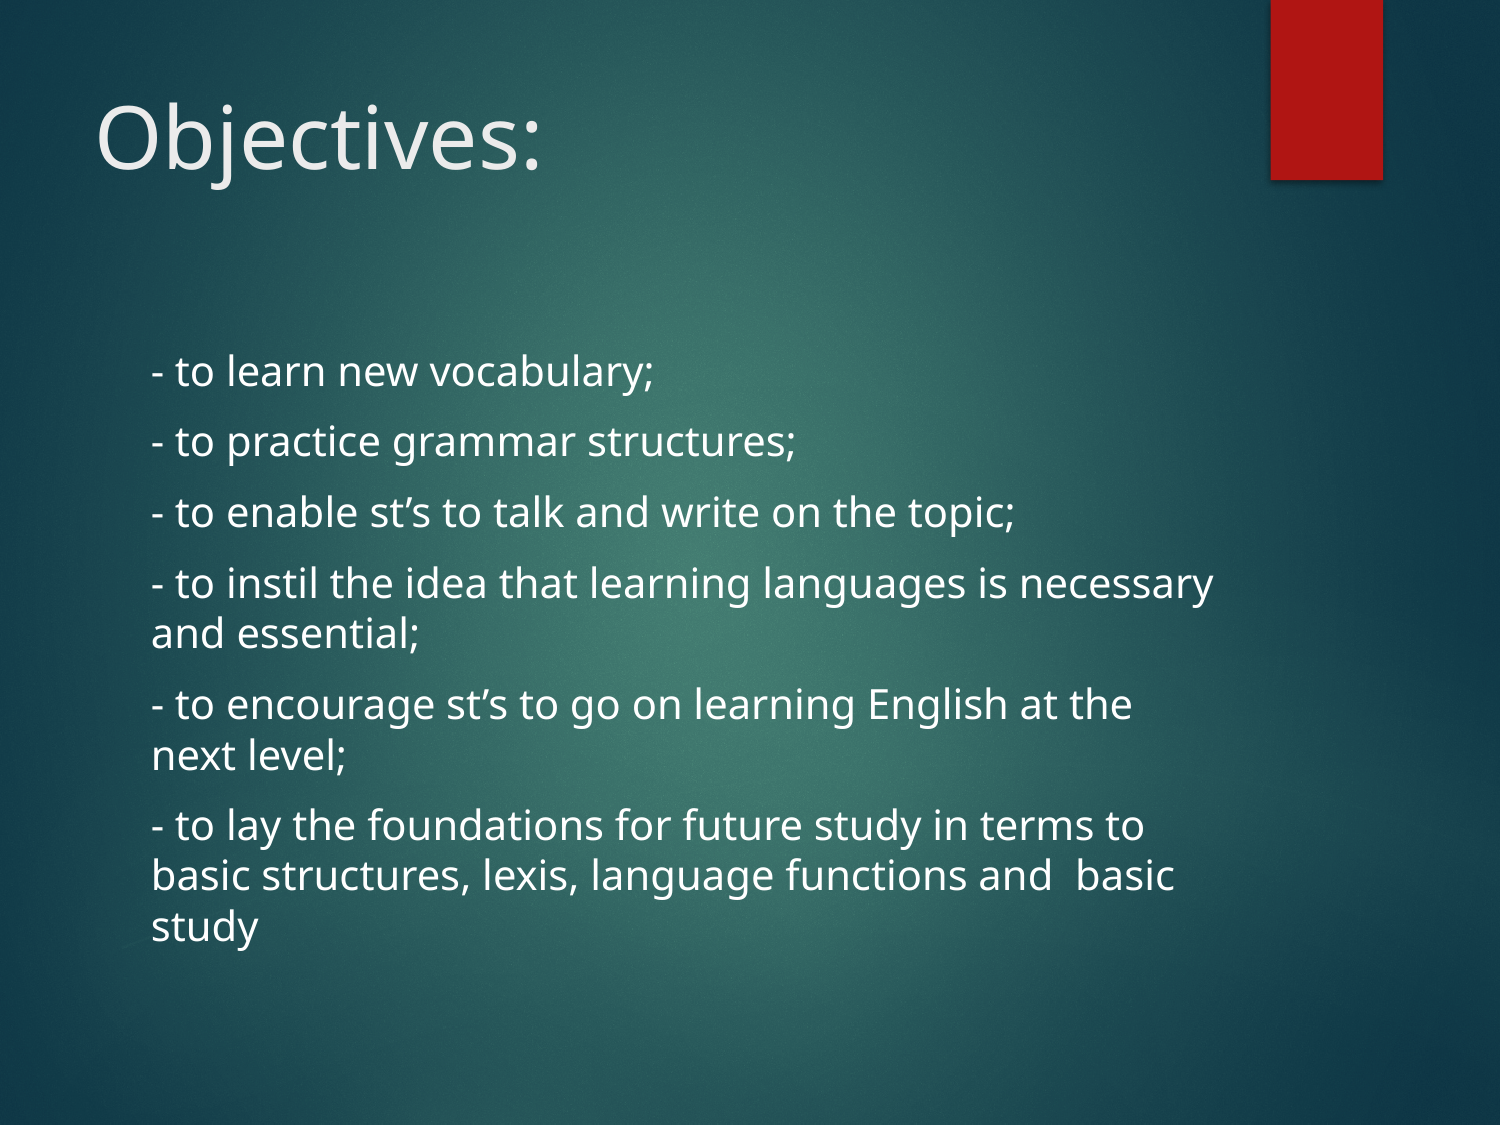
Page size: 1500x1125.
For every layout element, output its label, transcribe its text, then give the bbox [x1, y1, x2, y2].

list - to learn new vocabulary; - to practice grammar structures; - to enable st’s to talk and write on the topic; - to instil the idea that learning languages is necessary and essential; - to encourage st’s to go on learning English at the next level; - to lay the foundations for future study in terms to basic structures, lexis, language functions and basic study [135, 336, 1237, 1025]
title Objectives: [79, 74, 1237, 304]
